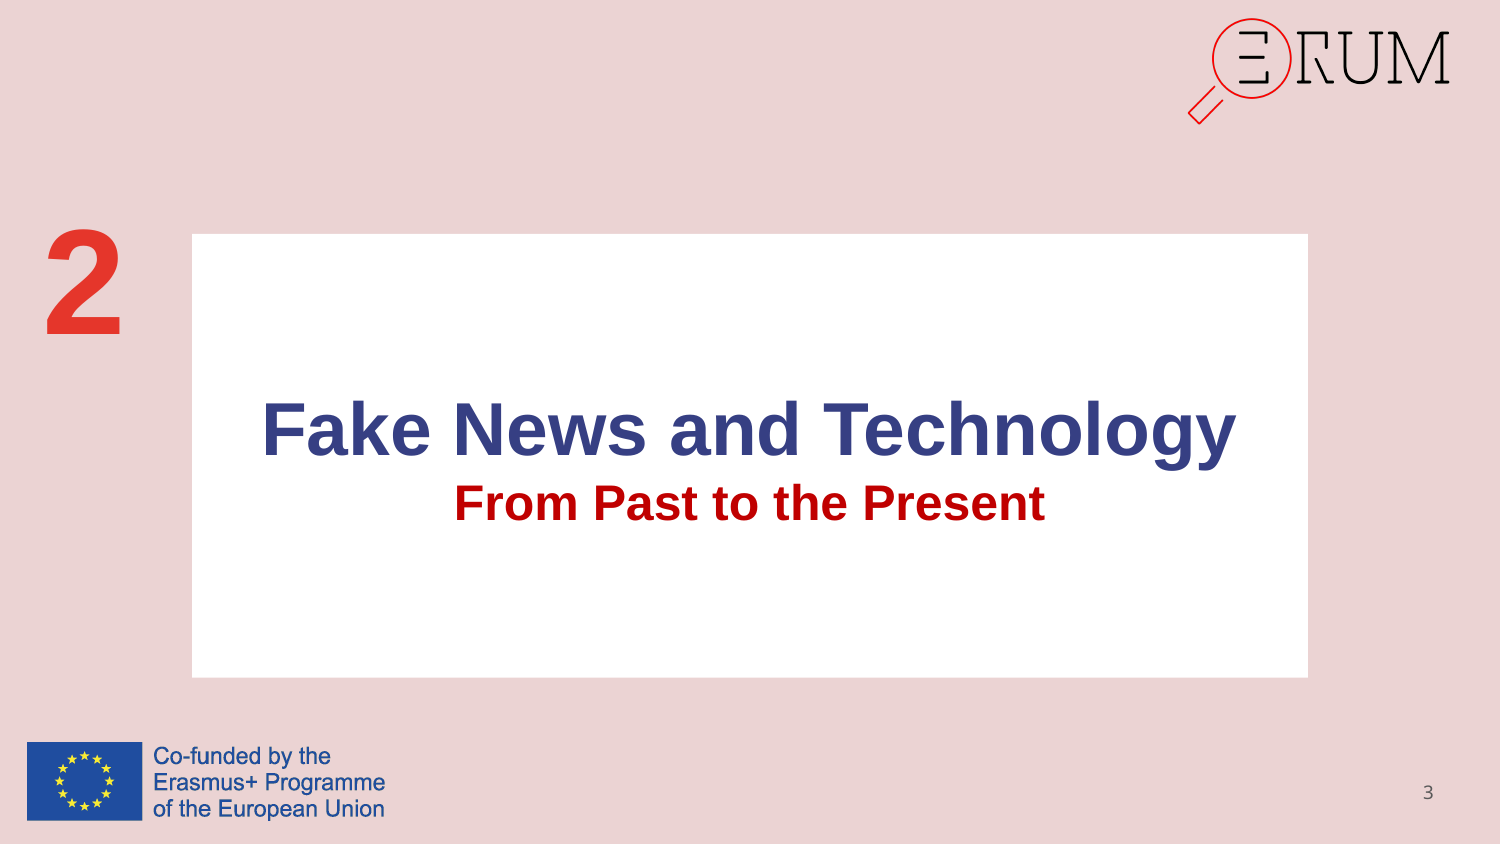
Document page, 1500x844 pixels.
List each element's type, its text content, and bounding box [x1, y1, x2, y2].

text_box 2 [27, 169, 246, 380]
text_box Fake News and Technology From Past to the Present [192, 233, 1308, 678]
picture [27, 742, 385, 821]
picture [1136, 0, 1500, 137]
slide_number 3 [1358, 761, 1449, 826]
